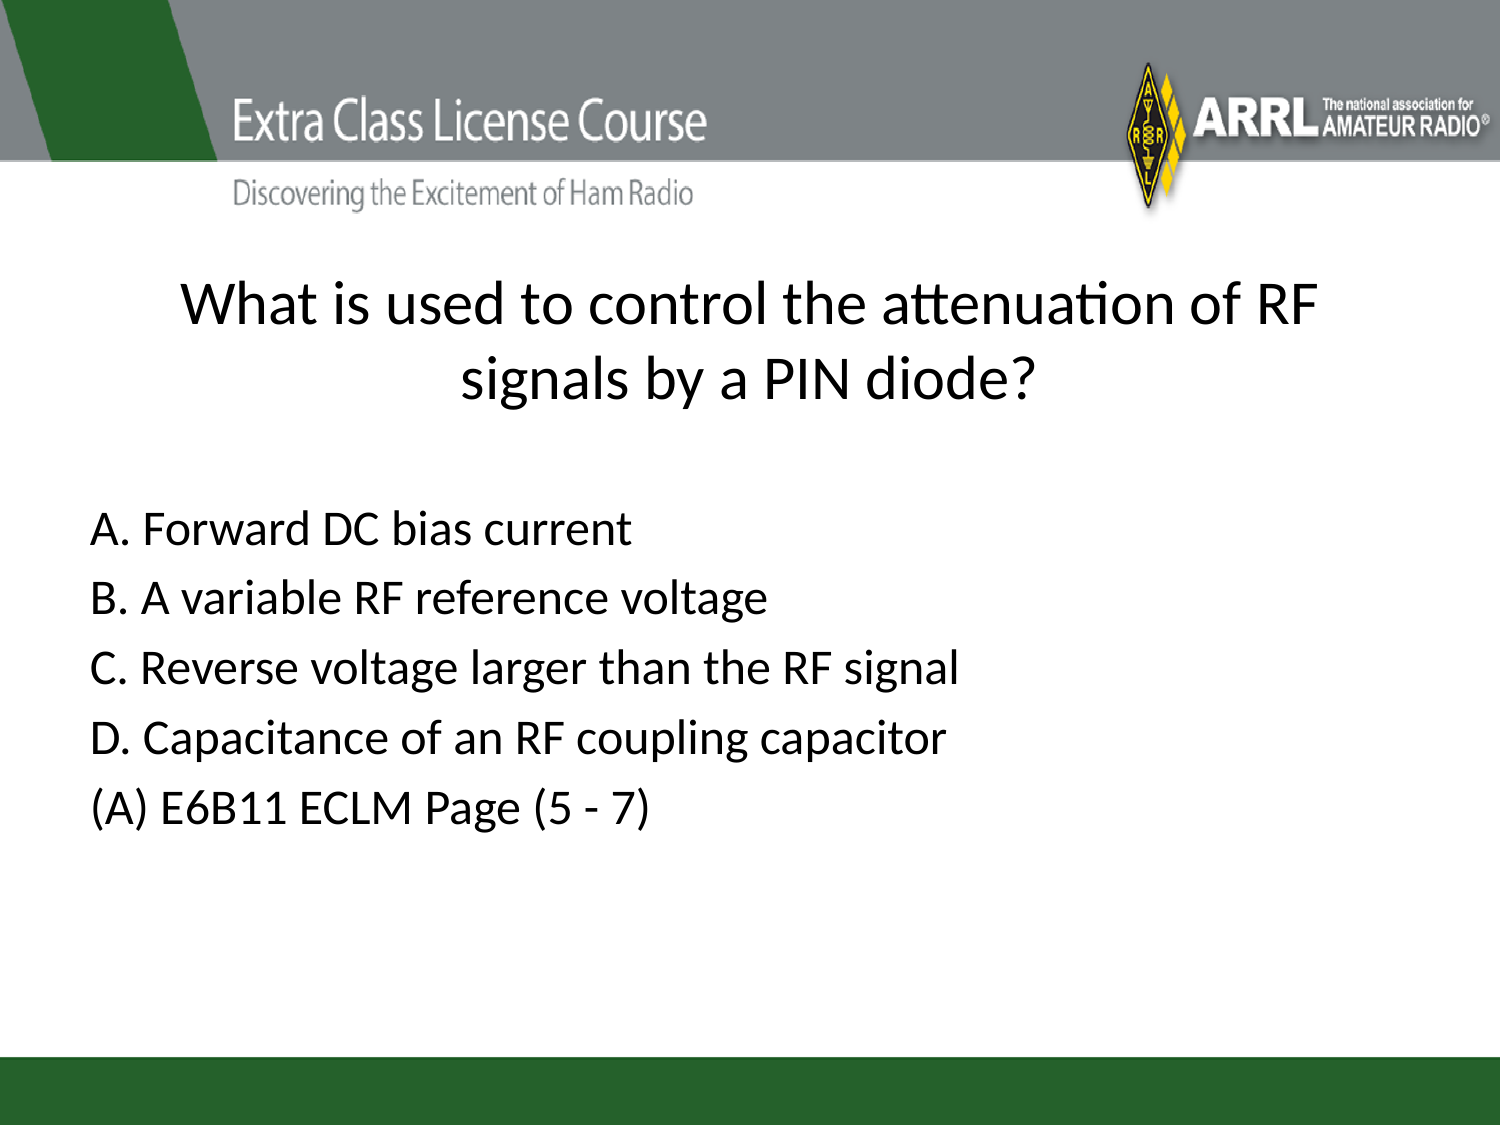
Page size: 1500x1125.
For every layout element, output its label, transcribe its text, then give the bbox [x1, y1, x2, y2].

list A. Forward DC bias current B. A variable RF reference voltage C. Reverse voltage larger than the RF signal D. Capacitance of an RF coupling capacitor (A) E6B11 ECLM Page (5 - 7) [75, 487, 1425, 1005]
picture [0, 0, 1500, 1125]
title What is used to control the attenuation of RF signals by a PIN diode? [75, 254, 1425, 435]
